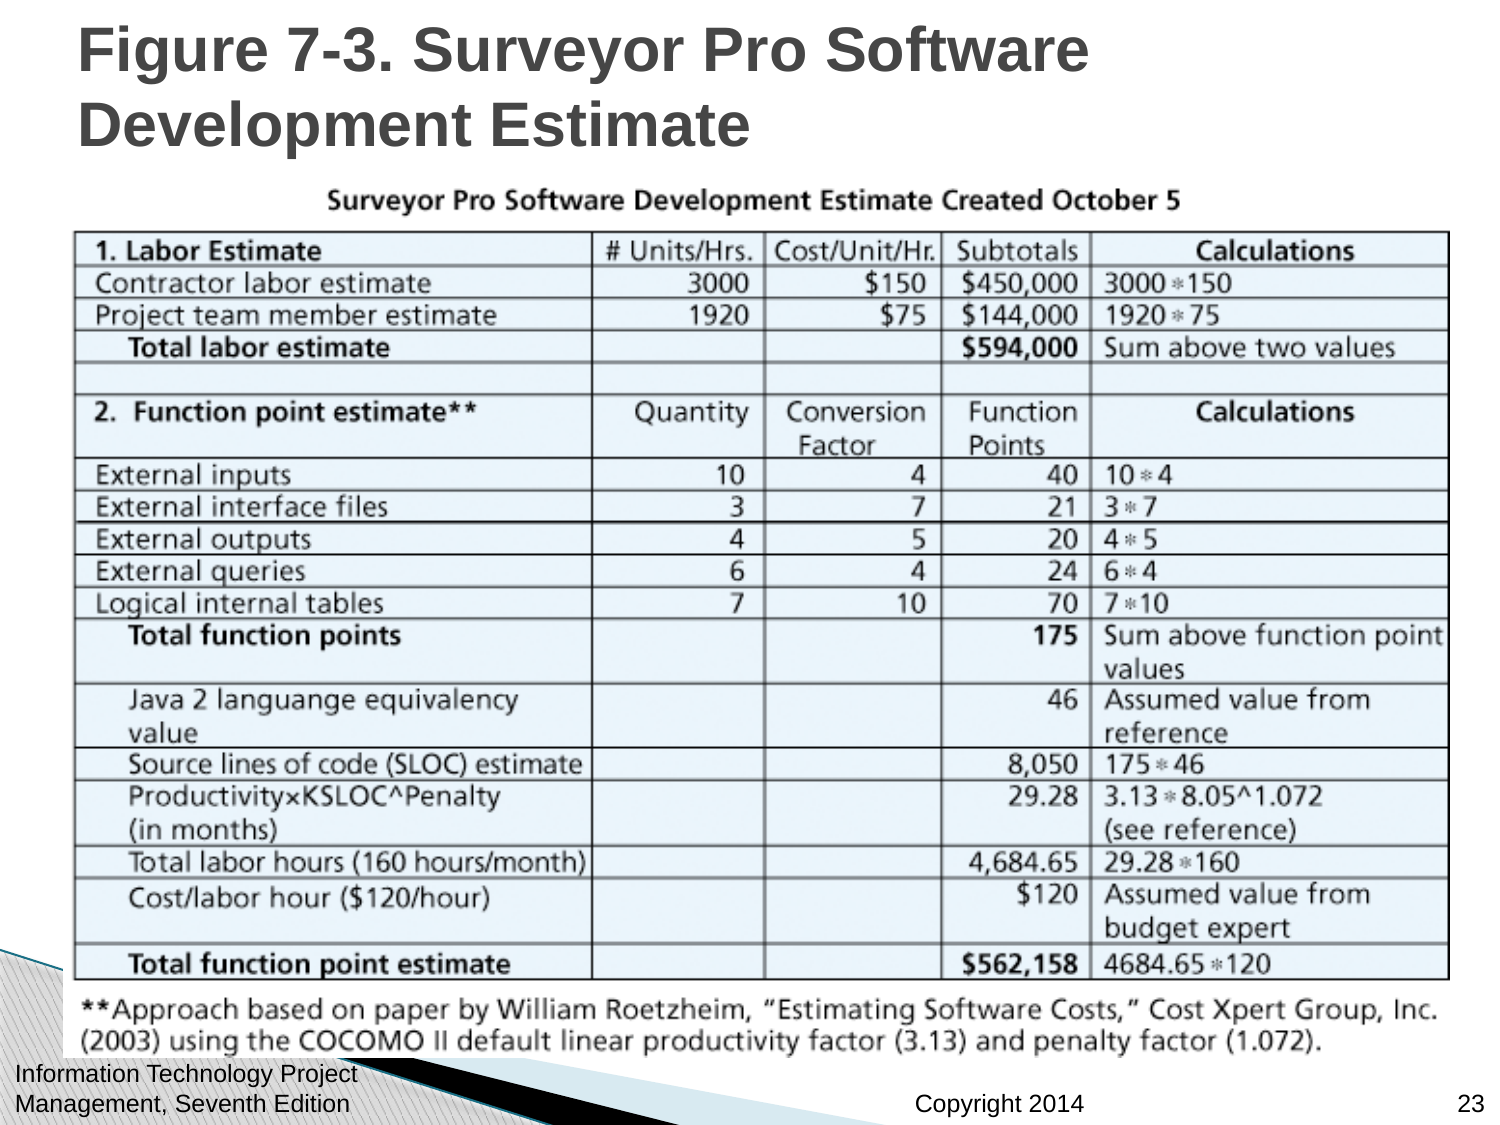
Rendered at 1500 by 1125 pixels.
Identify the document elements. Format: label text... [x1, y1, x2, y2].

slide_number 23 [1408, 1065, 1500, 1125]
footer Information Technology Project Management, Seventh Edition [0, 1065, 425, 1125]
picture [62, 187, 1451, 1058]
title Figure 7-3. Surveyor Pro Software Development Estimate [62, 0, 1425, 168]
